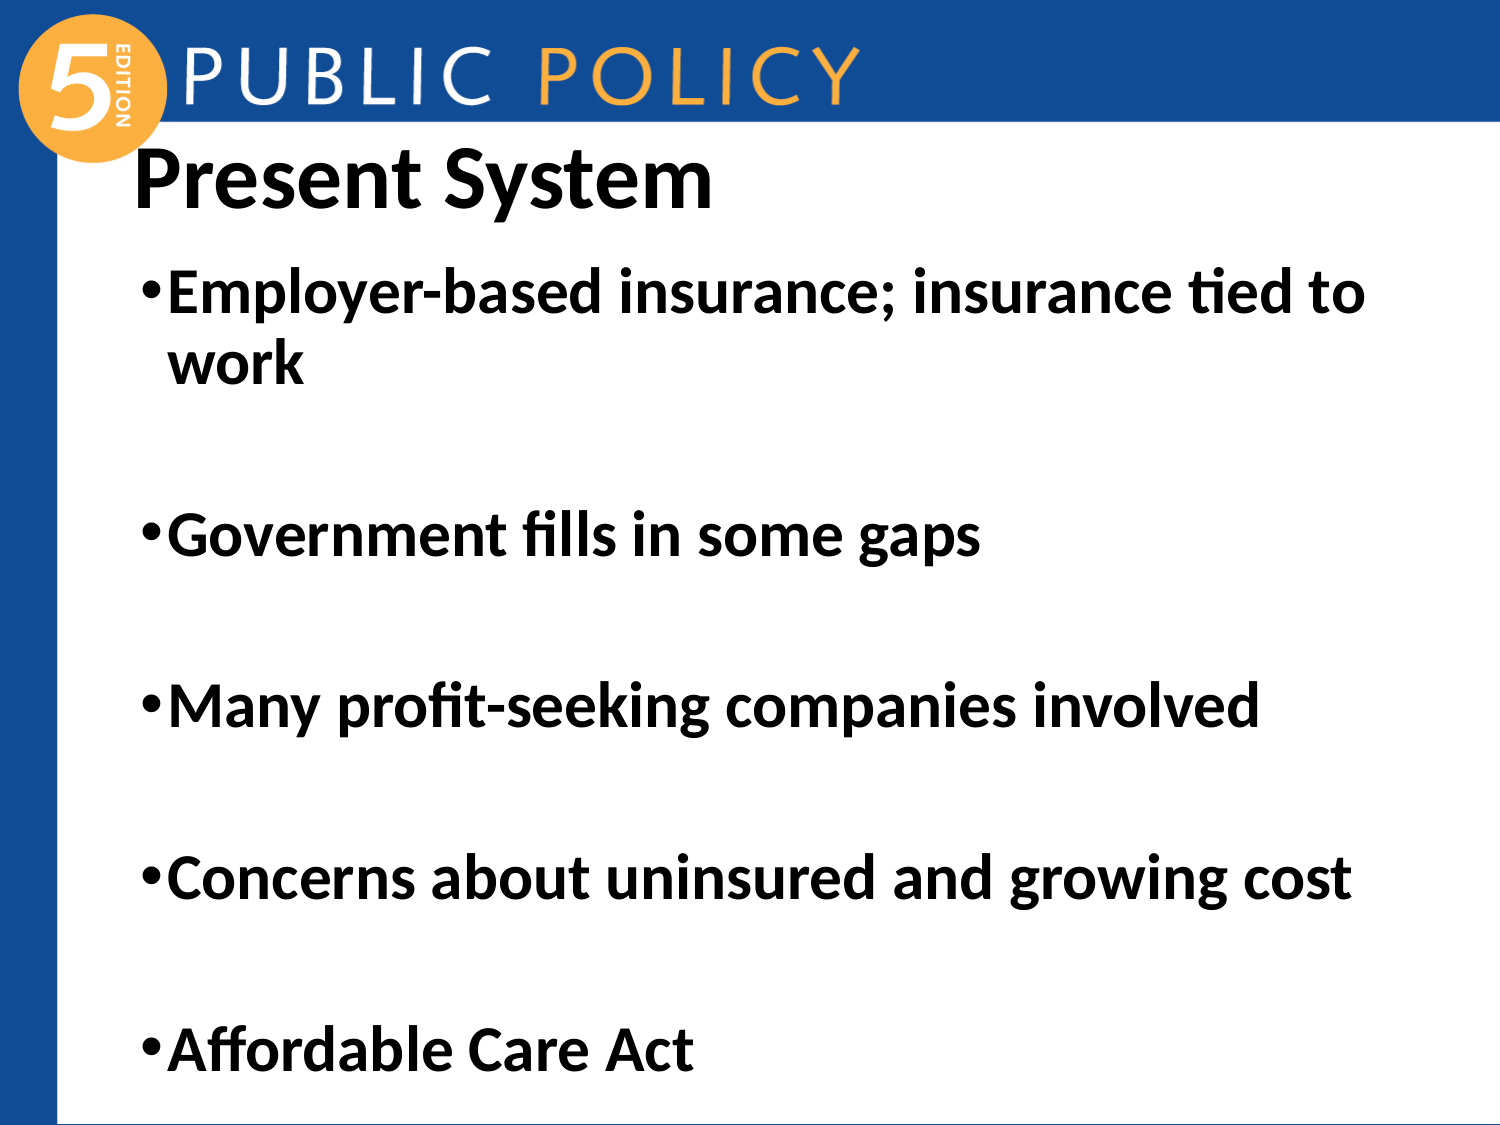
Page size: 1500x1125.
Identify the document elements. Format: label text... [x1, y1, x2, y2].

picture [0, 0, 1500, 1125]
title Present System [118, 70, 1413, 288]
list Employer-based insurance; insurance tied to work Government fills in some gaps Many profit-seeking companies involved Concerns about uninsured and growing cost Affordable Care Act [125, 249, 1425, 1100]
